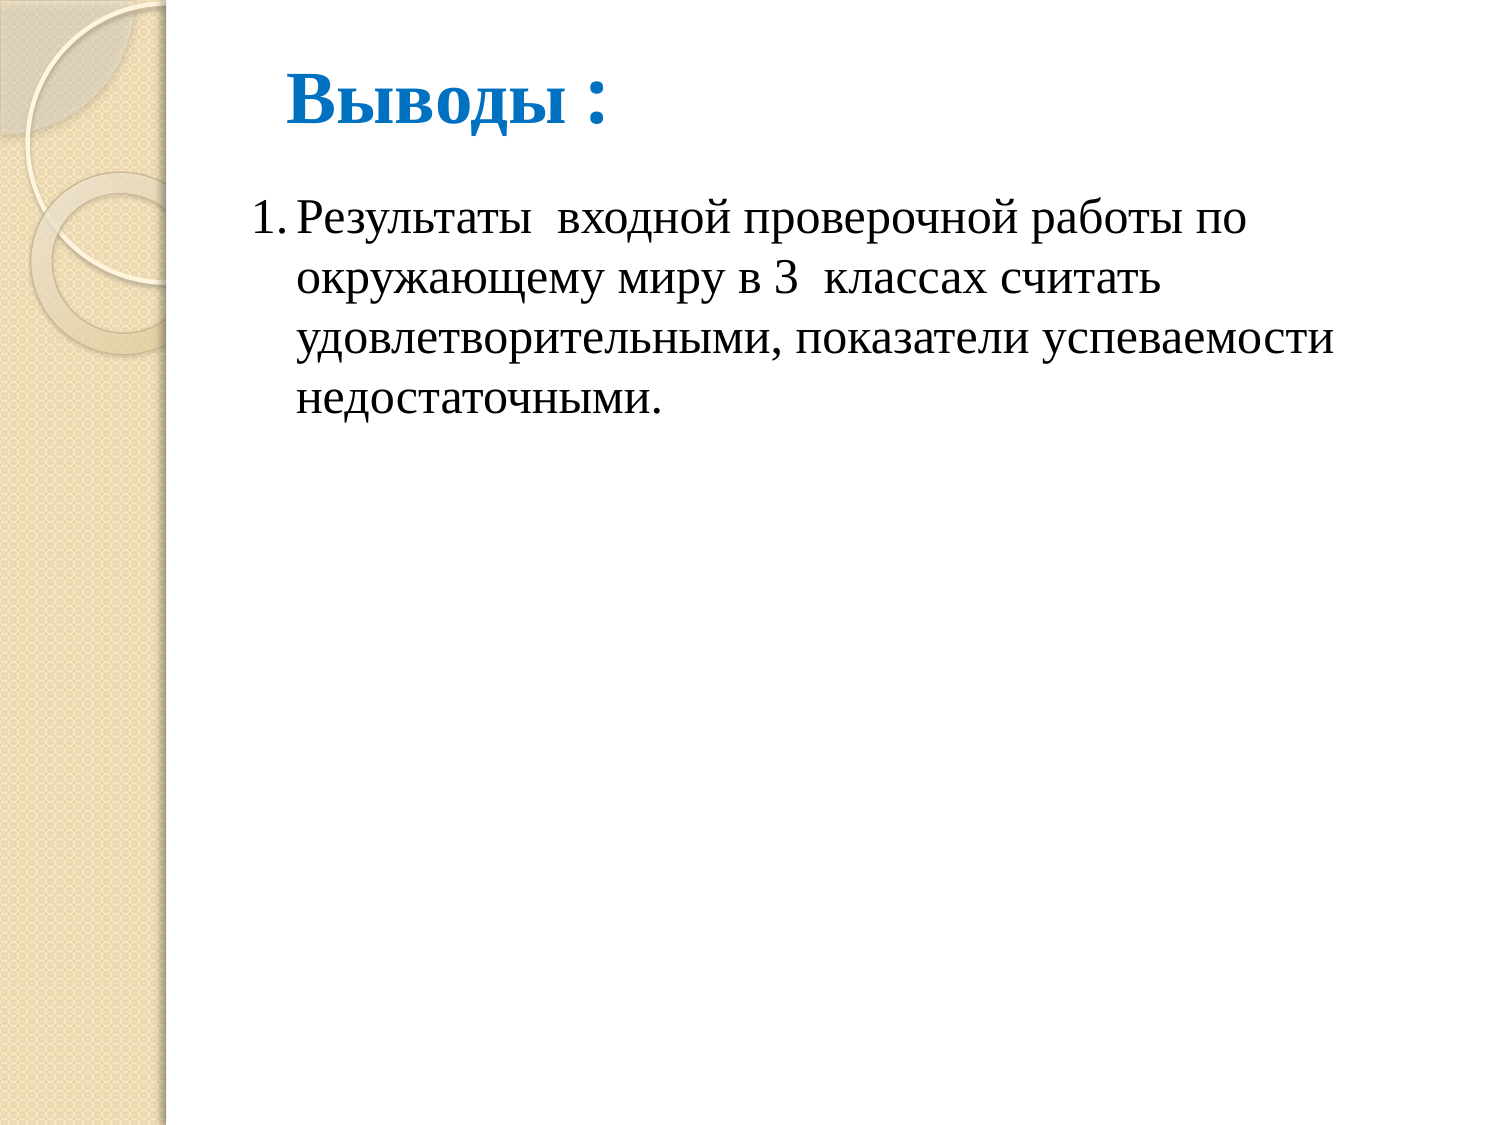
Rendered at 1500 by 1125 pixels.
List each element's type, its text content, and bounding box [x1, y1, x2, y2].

title Выводы : [234, 0, 1465, 188]
list 1. [222, 175, 1453, 964]
text_box Результаты входной проверочной работы по окружающему миру в 3 классах считать удовлетворительными, показатели успеваемости недостаточными. [281, 175, 1442, 431]
